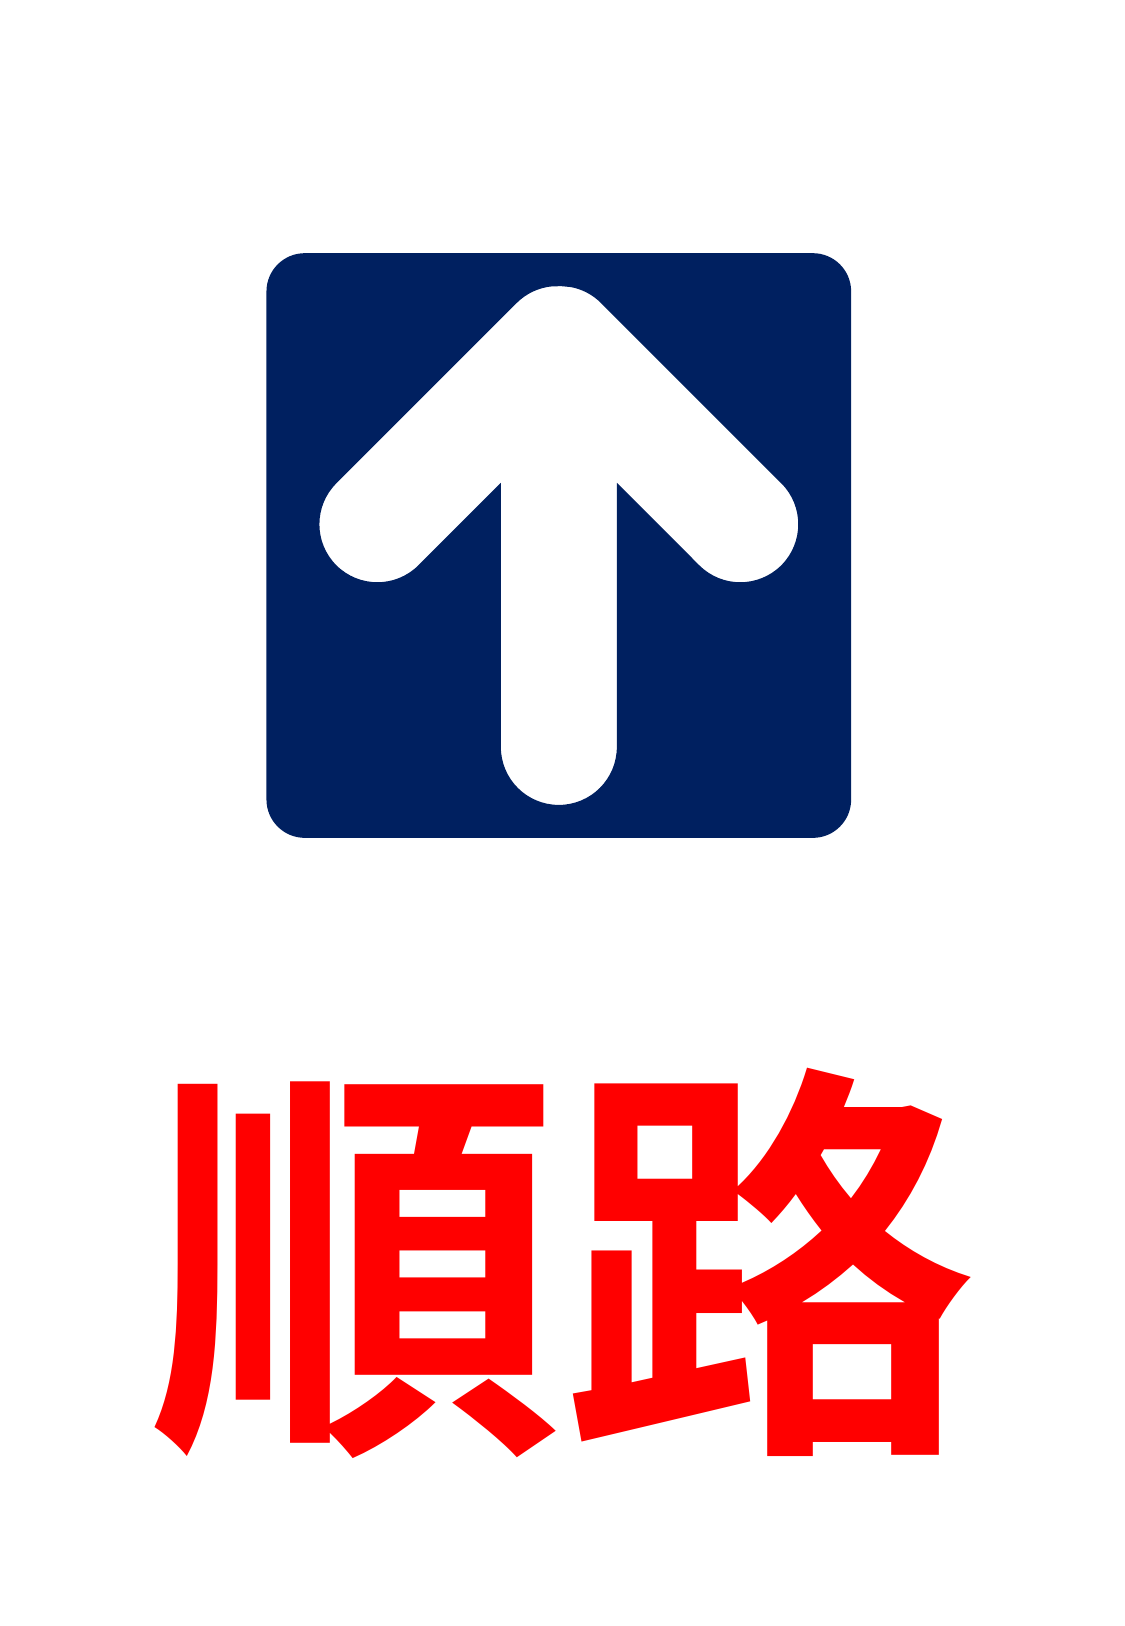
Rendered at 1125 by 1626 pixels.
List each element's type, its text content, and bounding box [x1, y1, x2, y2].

text_box [264, 251, 854, 840]
text_box 順路 [0, 998, 1125, 1511]
